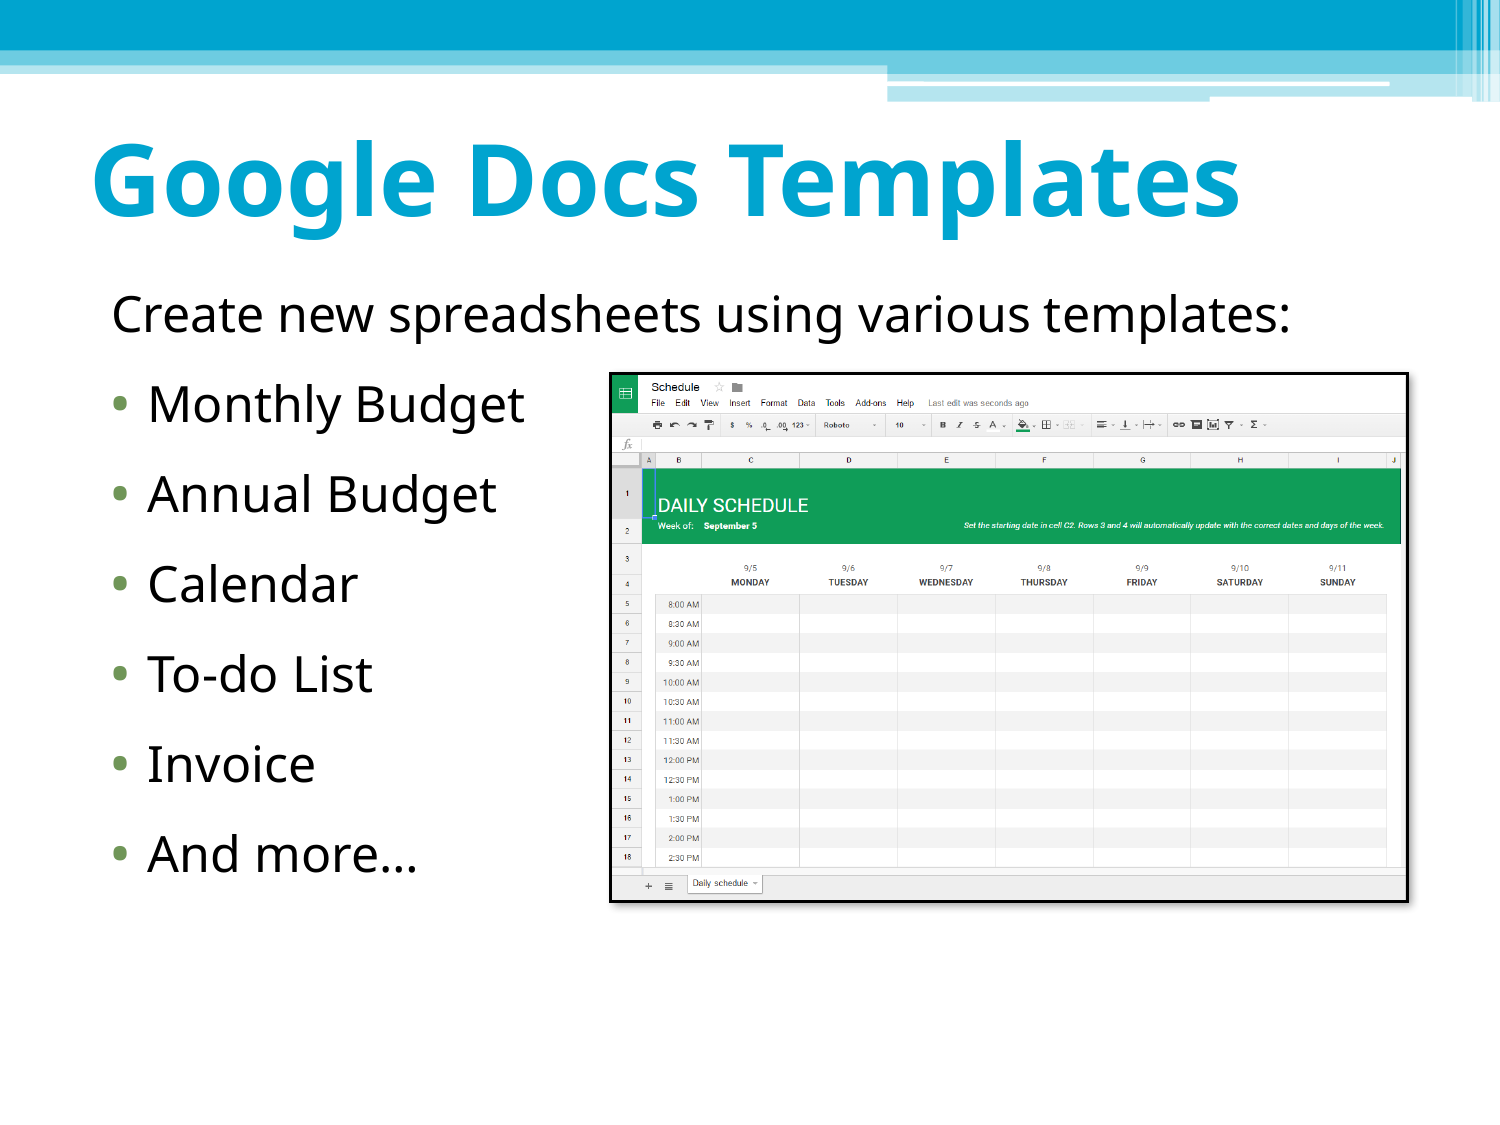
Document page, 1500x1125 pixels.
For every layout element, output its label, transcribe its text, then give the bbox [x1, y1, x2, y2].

title Google Docs Templates [75, 90, 1418, 263]
picture [612, 374, 1406, 900]
list Create new spreadsheets using various templates: Monthly Budget Annual Budget Calendar To-do List Invoice And more… [75, 275, 1418, 1125]
